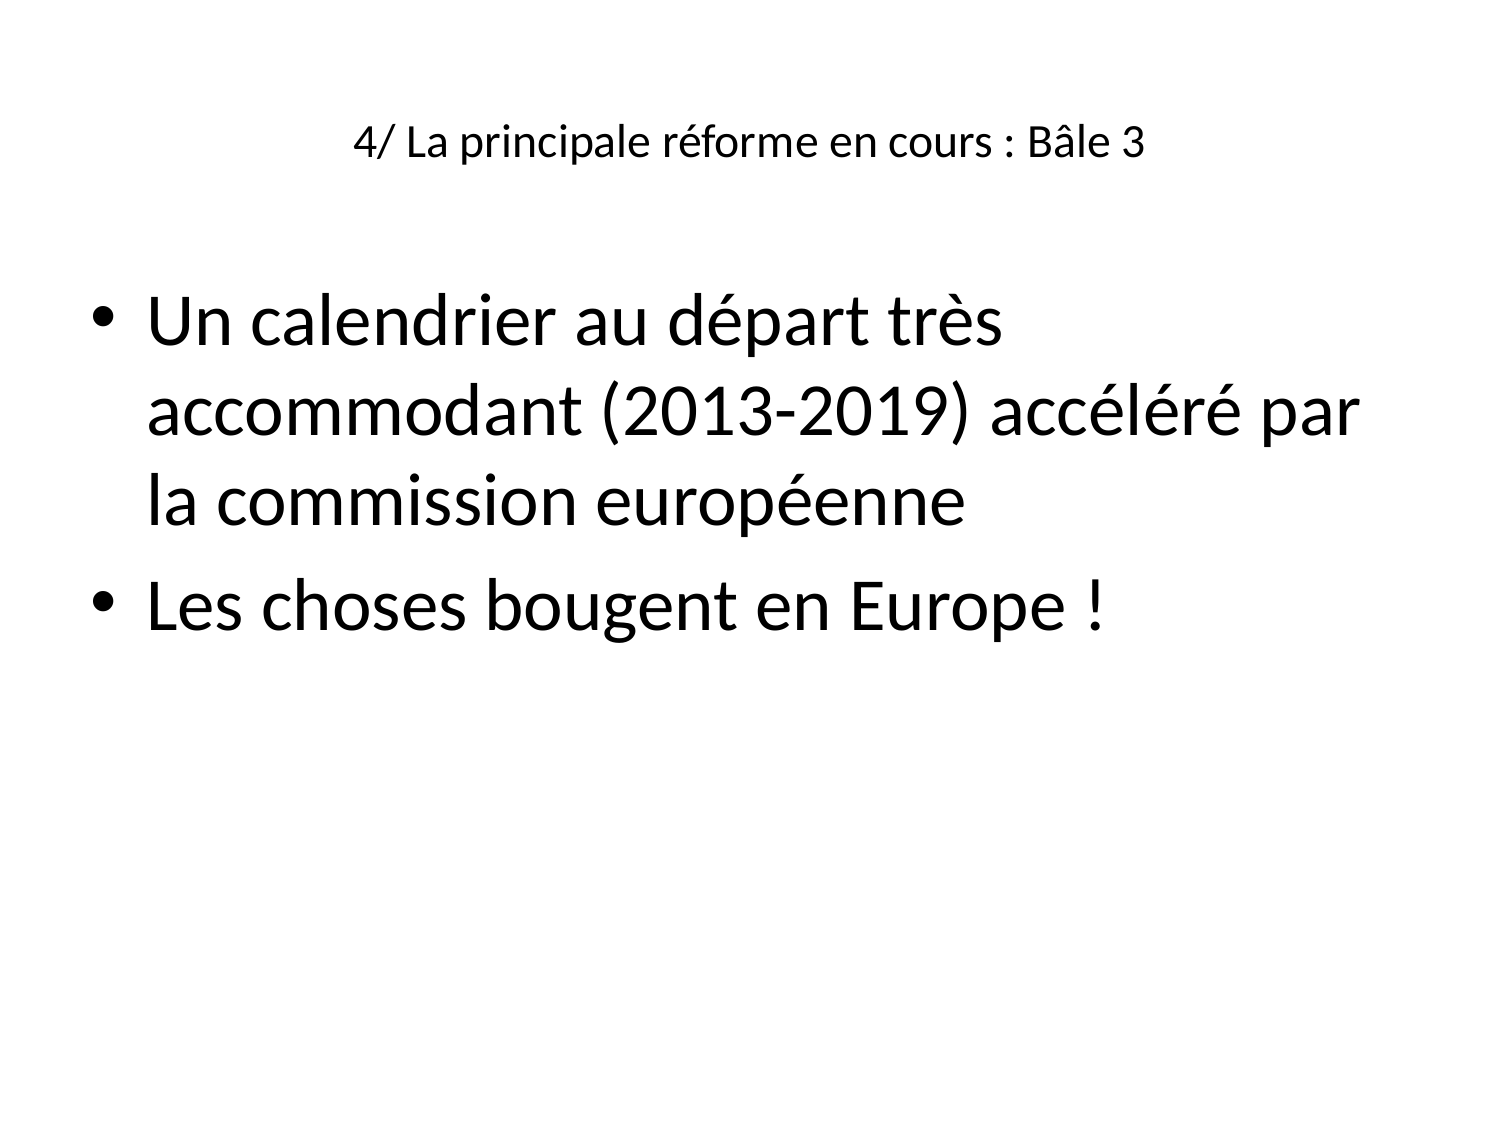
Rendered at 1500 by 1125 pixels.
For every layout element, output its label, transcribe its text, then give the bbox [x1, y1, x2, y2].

title 4/ La principale réforme en cours : Bâle 3 [75, 45, 1425, 233]
list Un calendrier au départ très accommodant (2013-2019) accéléré par la commission européenne Les choses bougent en Europe ! [75, 262, 1425, 1005]
